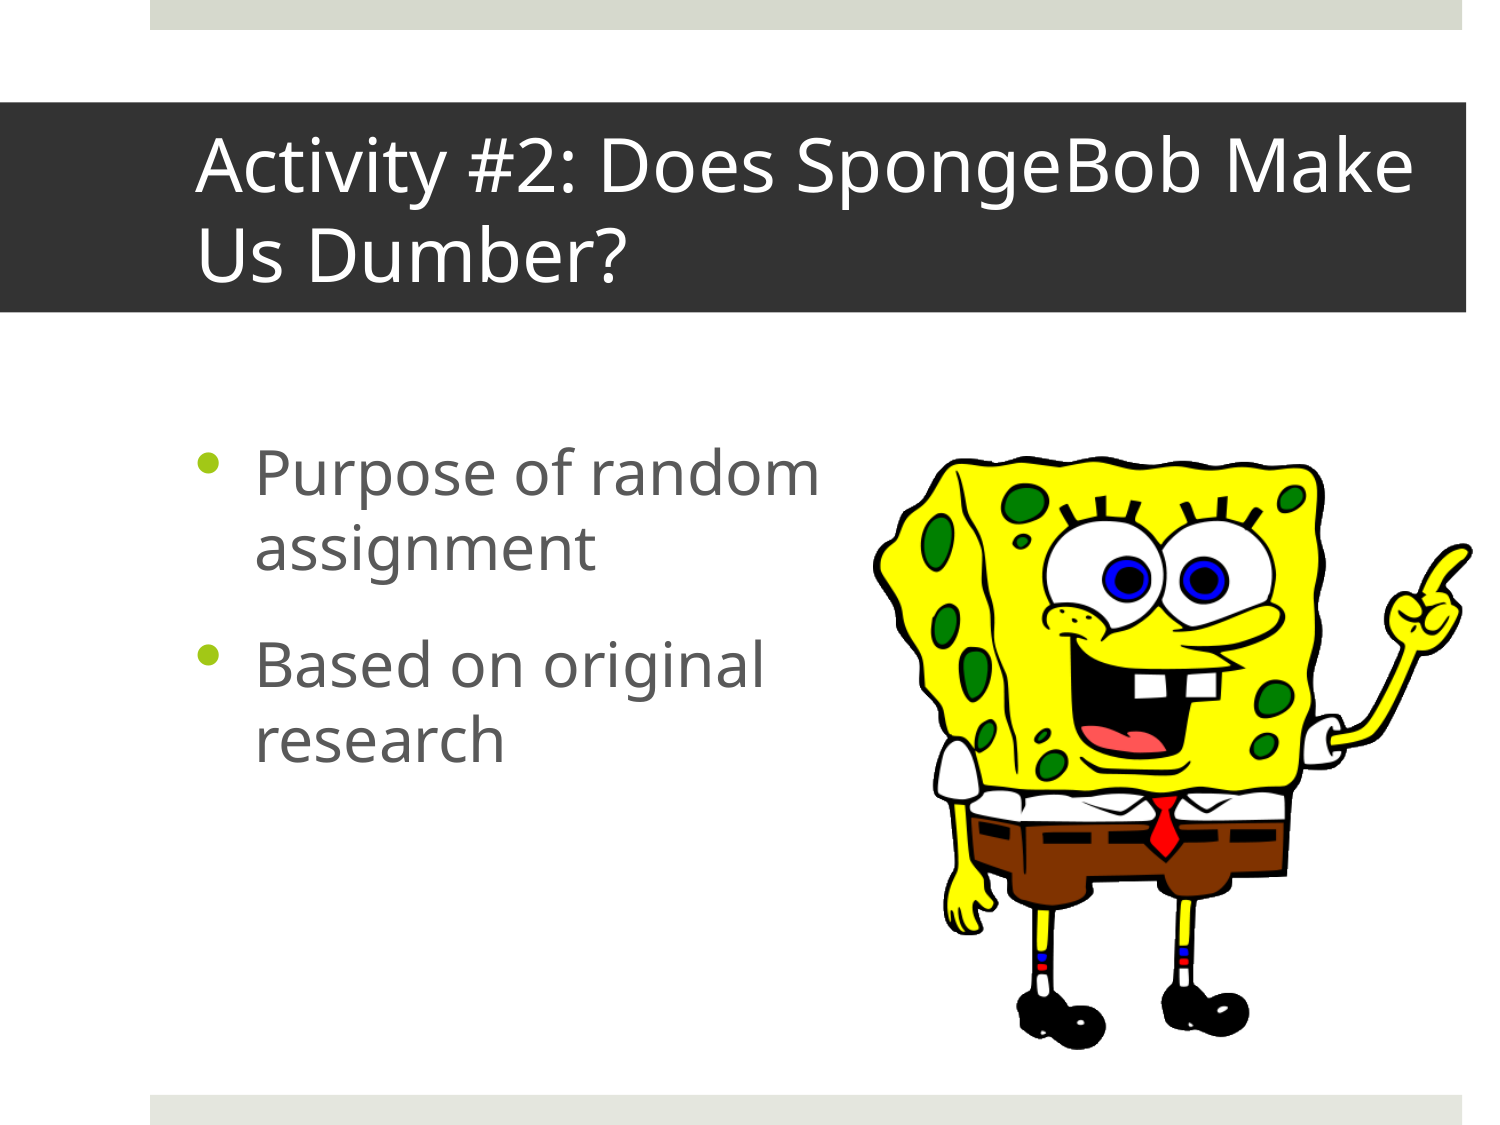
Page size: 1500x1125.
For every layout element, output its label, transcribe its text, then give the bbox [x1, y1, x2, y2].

title Activity #2: Does SpongeBob Make Us Dumber? [0, 102, 1467, 313]
picture [873, 456, 1474, 1051]
list Purpose of random assignment Based on original research [182, 425, 874, 1028]
